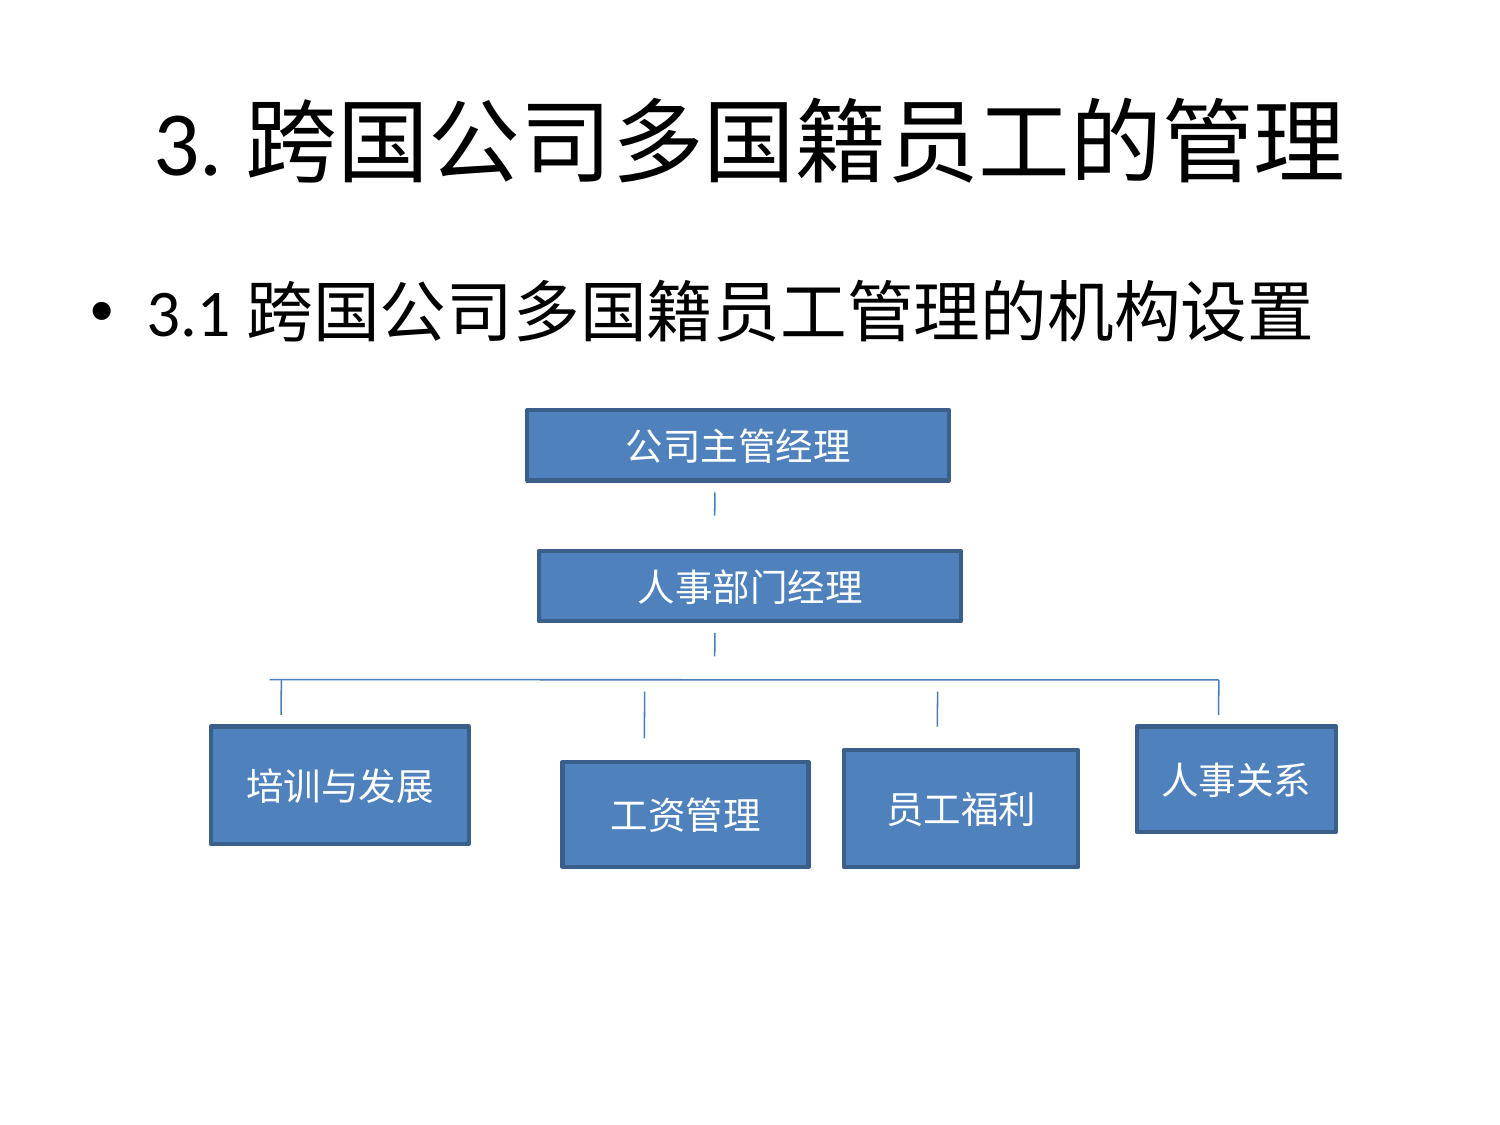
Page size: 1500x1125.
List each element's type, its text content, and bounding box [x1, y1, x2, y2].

text_box 人事关系 [1135, 724, 1338, 834]
title 3.跨国公司多国籍员工的管理 [75, 45, 1425, 233]
text_box 公司主管经理 [525, 408, 951, 483]
text_box 员工福利 [842, 748, 1080, 869]
text_box 培训与发展 [209, 724, 471, 846]
text_box 工资管理 [560, 760, 811, 869]
text_box 人事部门经理 [537, 549, 963, 623]
list 3.1跨国公司多国籍员工管理的机构设置 [75, 262, 1425, 1005]
